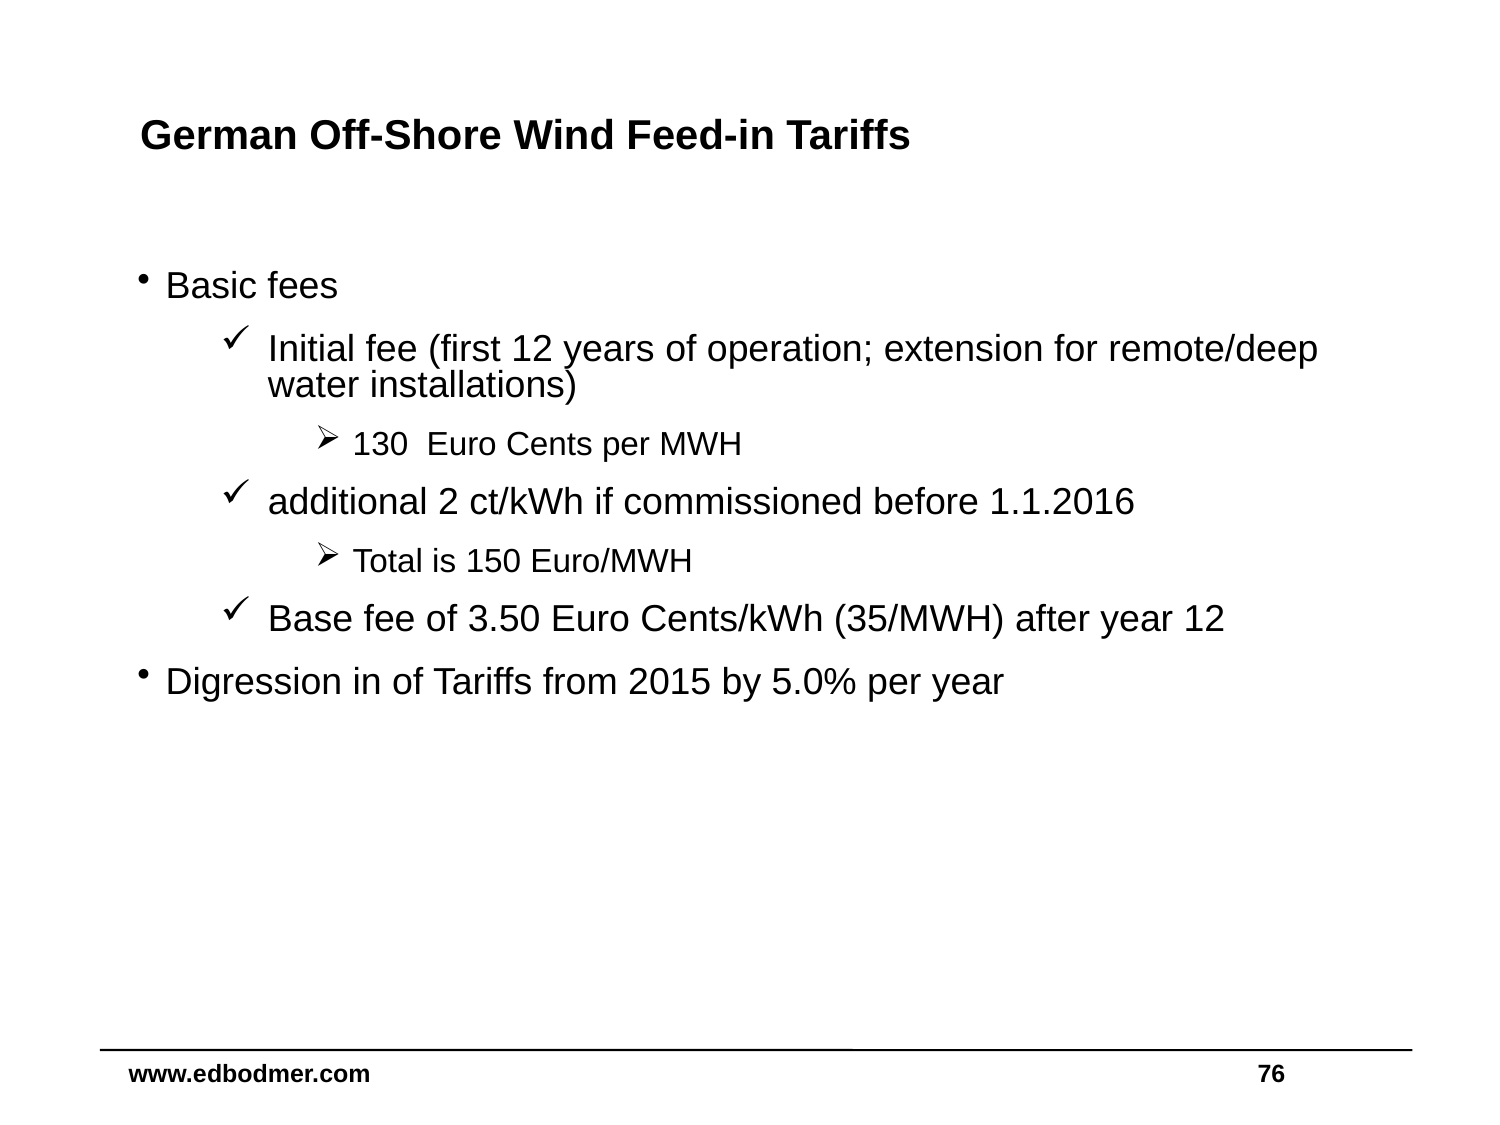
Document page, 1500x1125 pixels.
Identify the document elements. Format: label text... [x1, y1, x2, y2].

title German Off-Shore Wind Feed-in Tariffs [124, 99, 1288, 226]
list Basic fees Initial fee (first 12 years of operation; extension for remote/deep water installations) 130 Euro Cents per MWH additional 2 ct/kWh if commissioned before 1.1.2016 Total is 150 Euro/MWH Base fee of 3.50 Euro Cents/kWh (35/MWH) after year 12 Digression in of Tariffs from 2015 by 5.0% per year [112, 262, 1401, 1026]
